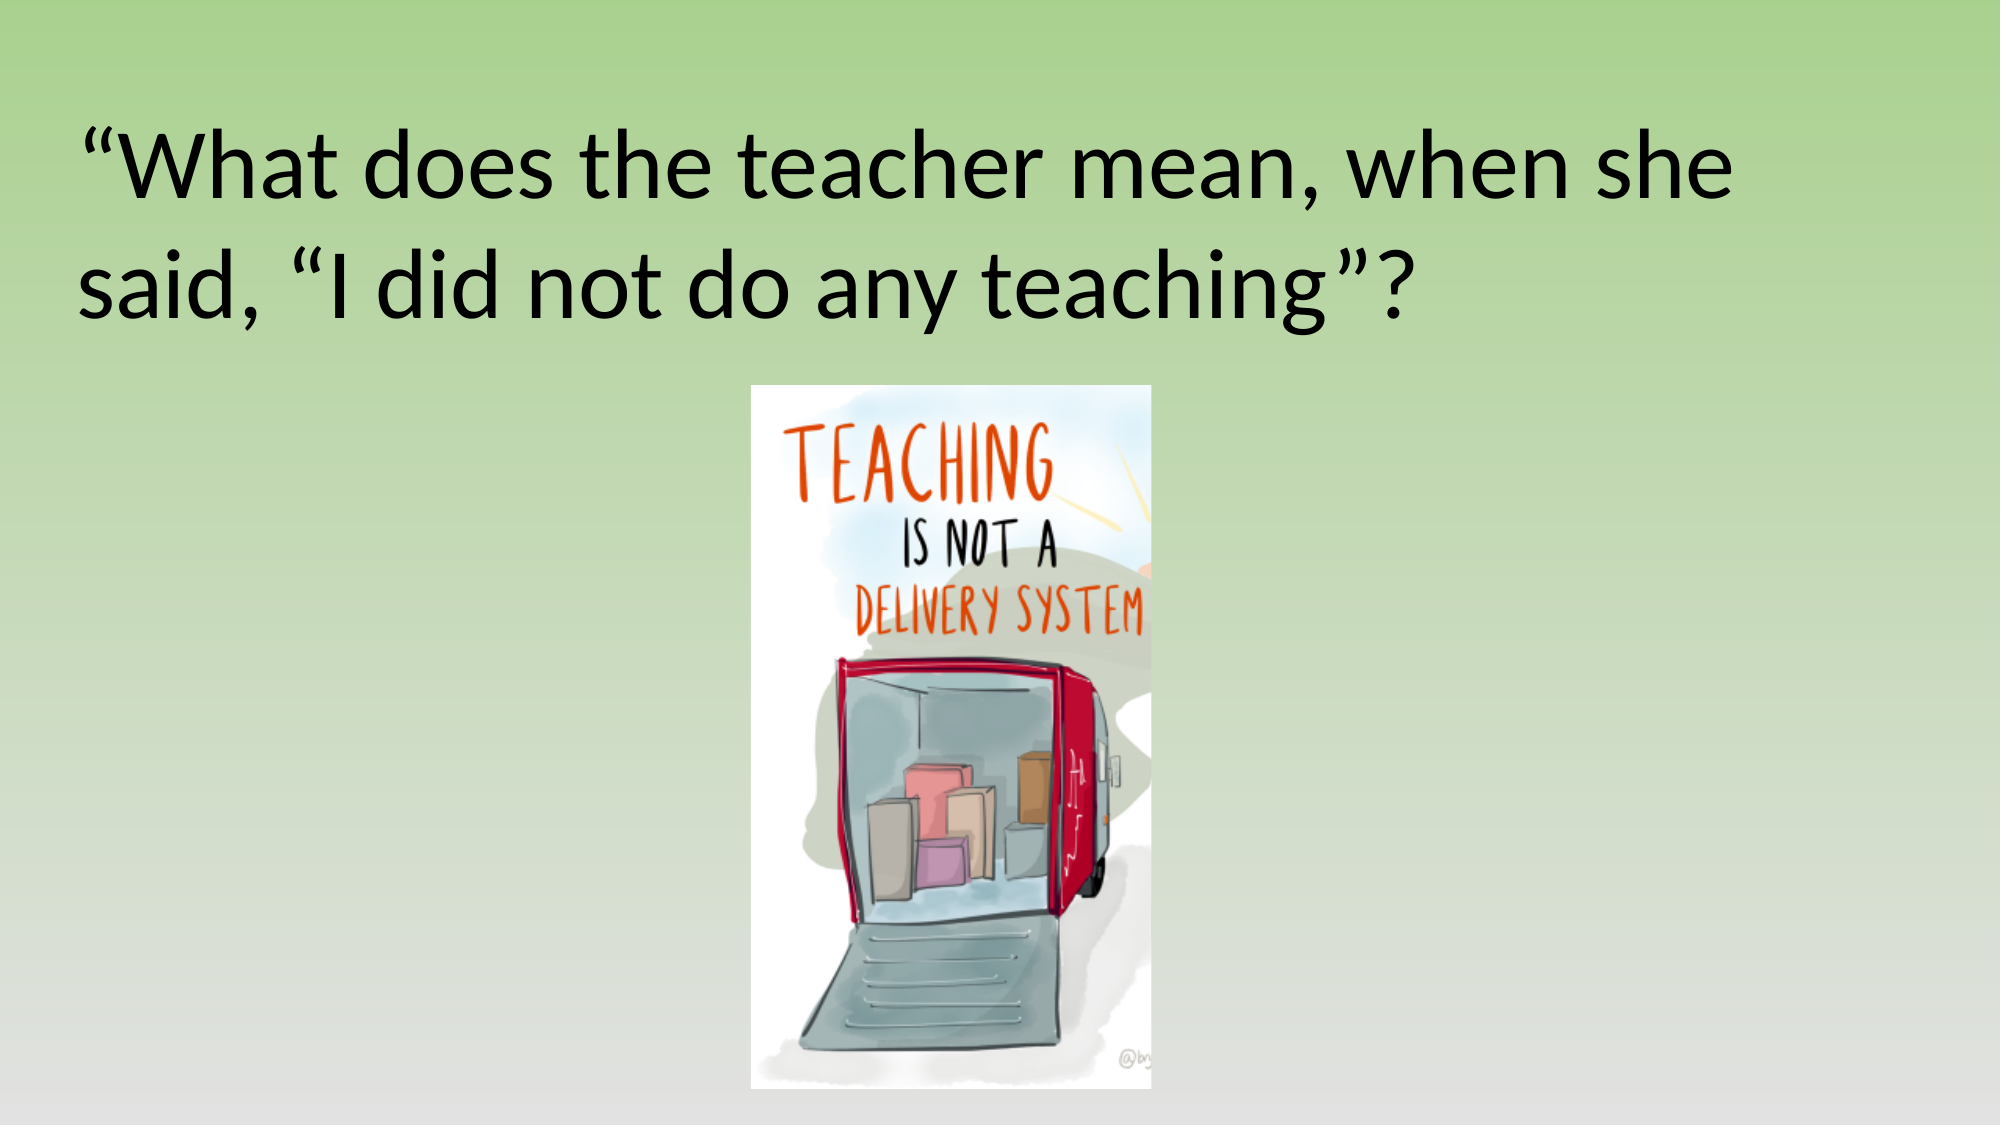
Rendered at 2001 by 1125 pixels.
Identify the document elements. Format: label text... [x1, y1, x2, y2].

picture [750, 385, 1152, 1094]
text_box “What does the teacher mean, when she said, “I did not do any teaching”? [61, 91, 1912, 616]
